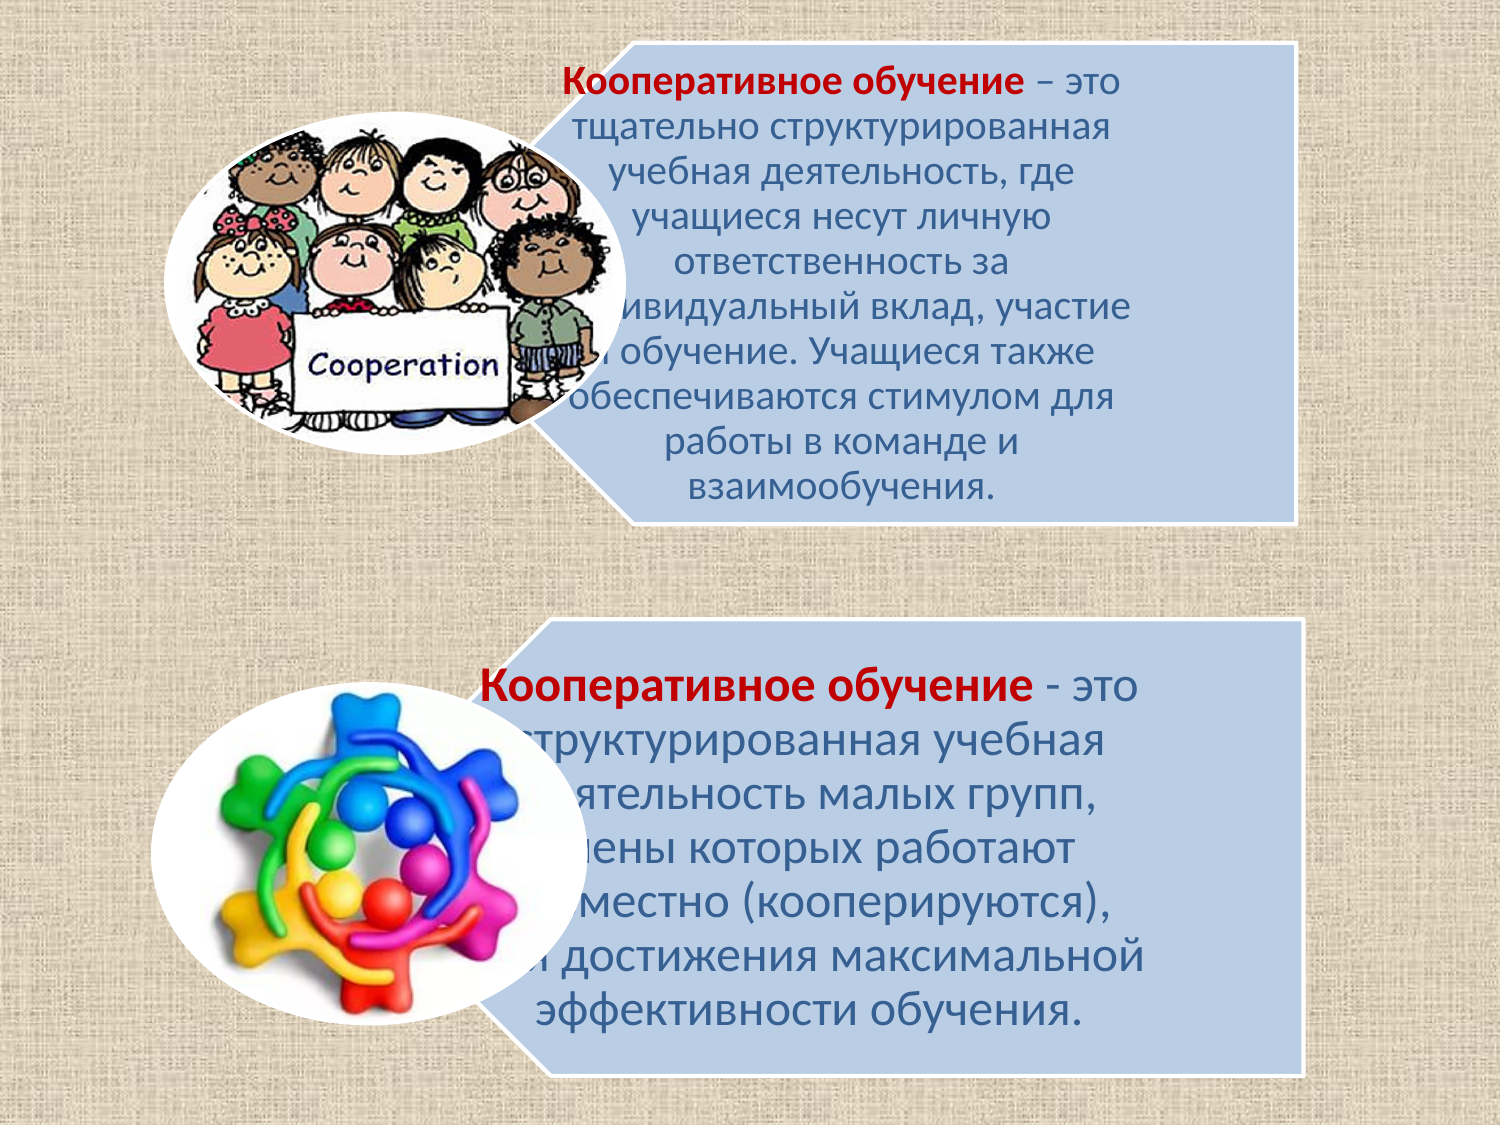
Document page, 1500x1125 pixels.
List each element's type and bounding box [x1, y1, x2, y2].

text_box [52, 42, 1412, 1083]
picture [0, 0, 1500, 1125]
